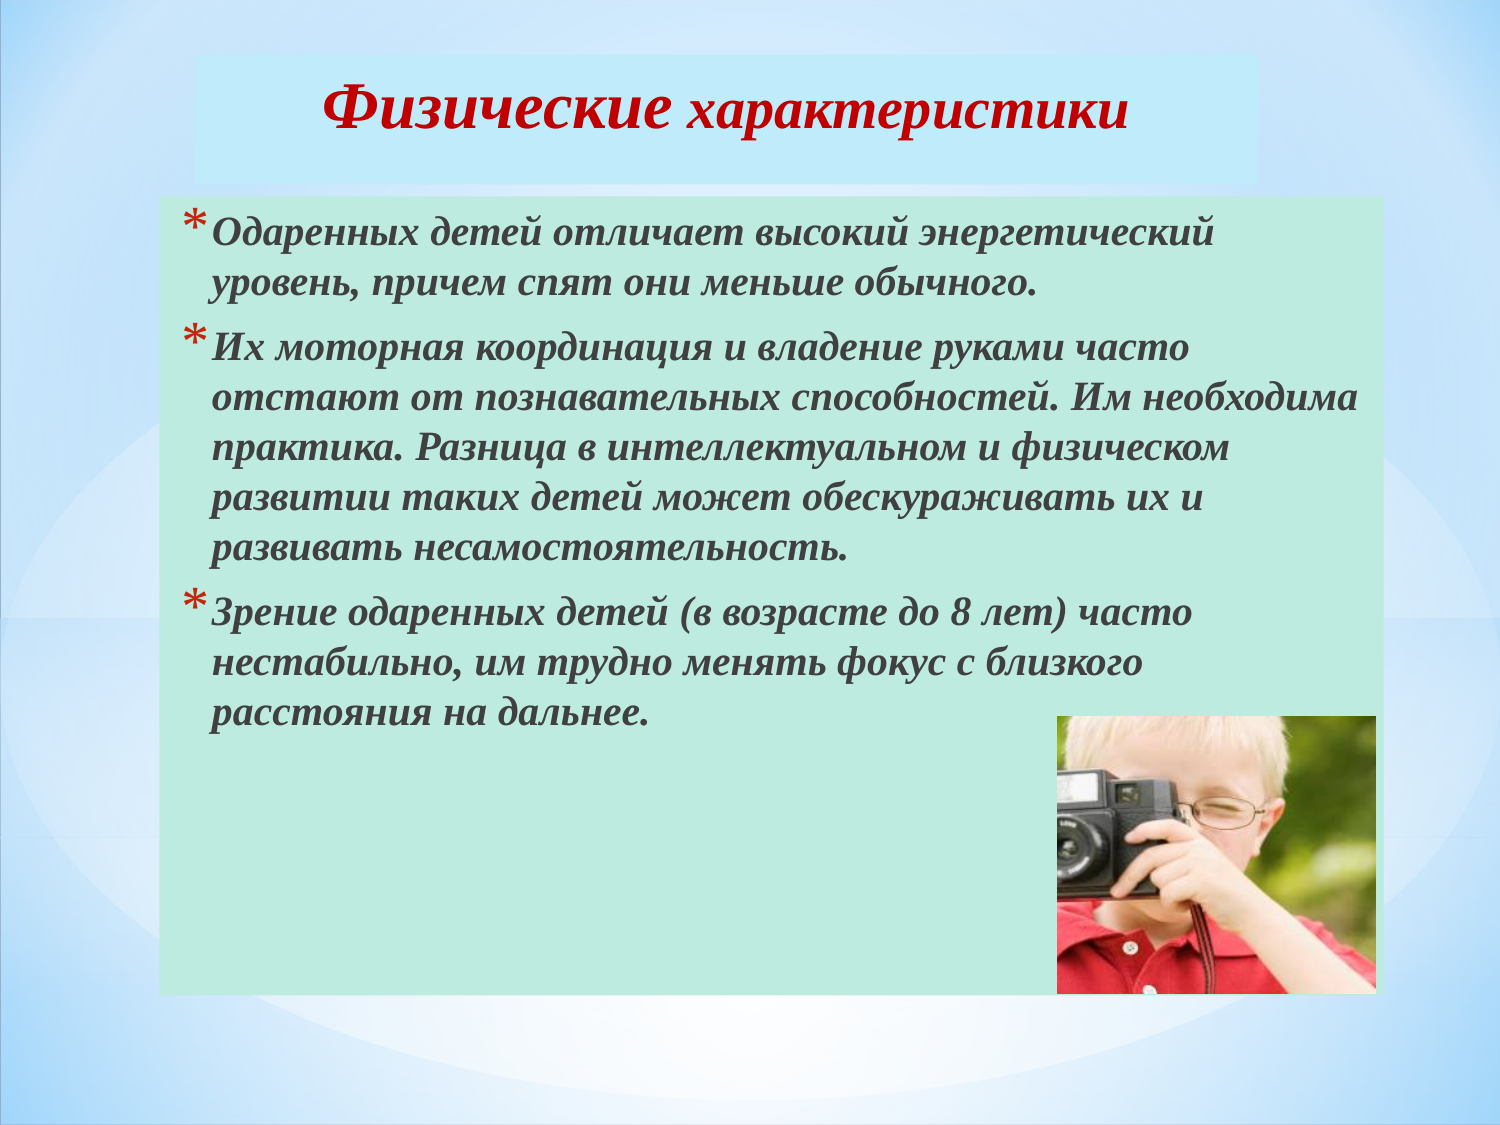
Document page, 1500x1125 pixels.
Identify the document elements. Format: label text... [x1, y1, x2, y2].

title Физические характеристики деятельностиОПп [194, 54, 1258, 185]
picture [1056, 715, 1377, 994]
list Одаренных детей отличает высокий энергетический уровень, причем спят они меньше обычного. Их моторная координация и владение руками часто отстают от познавательных способностей. Им необходима практика. Разница в интеллектуальном и физическом развитии таких детей может обескураживать их и развивать несамостоятельность. Зрение одаренных детей (в возрасте до 8 лет) часто нестабильно, им трудно менять фокус с близкого расстояния на дальнее. [159, 196, 1384, 996]
